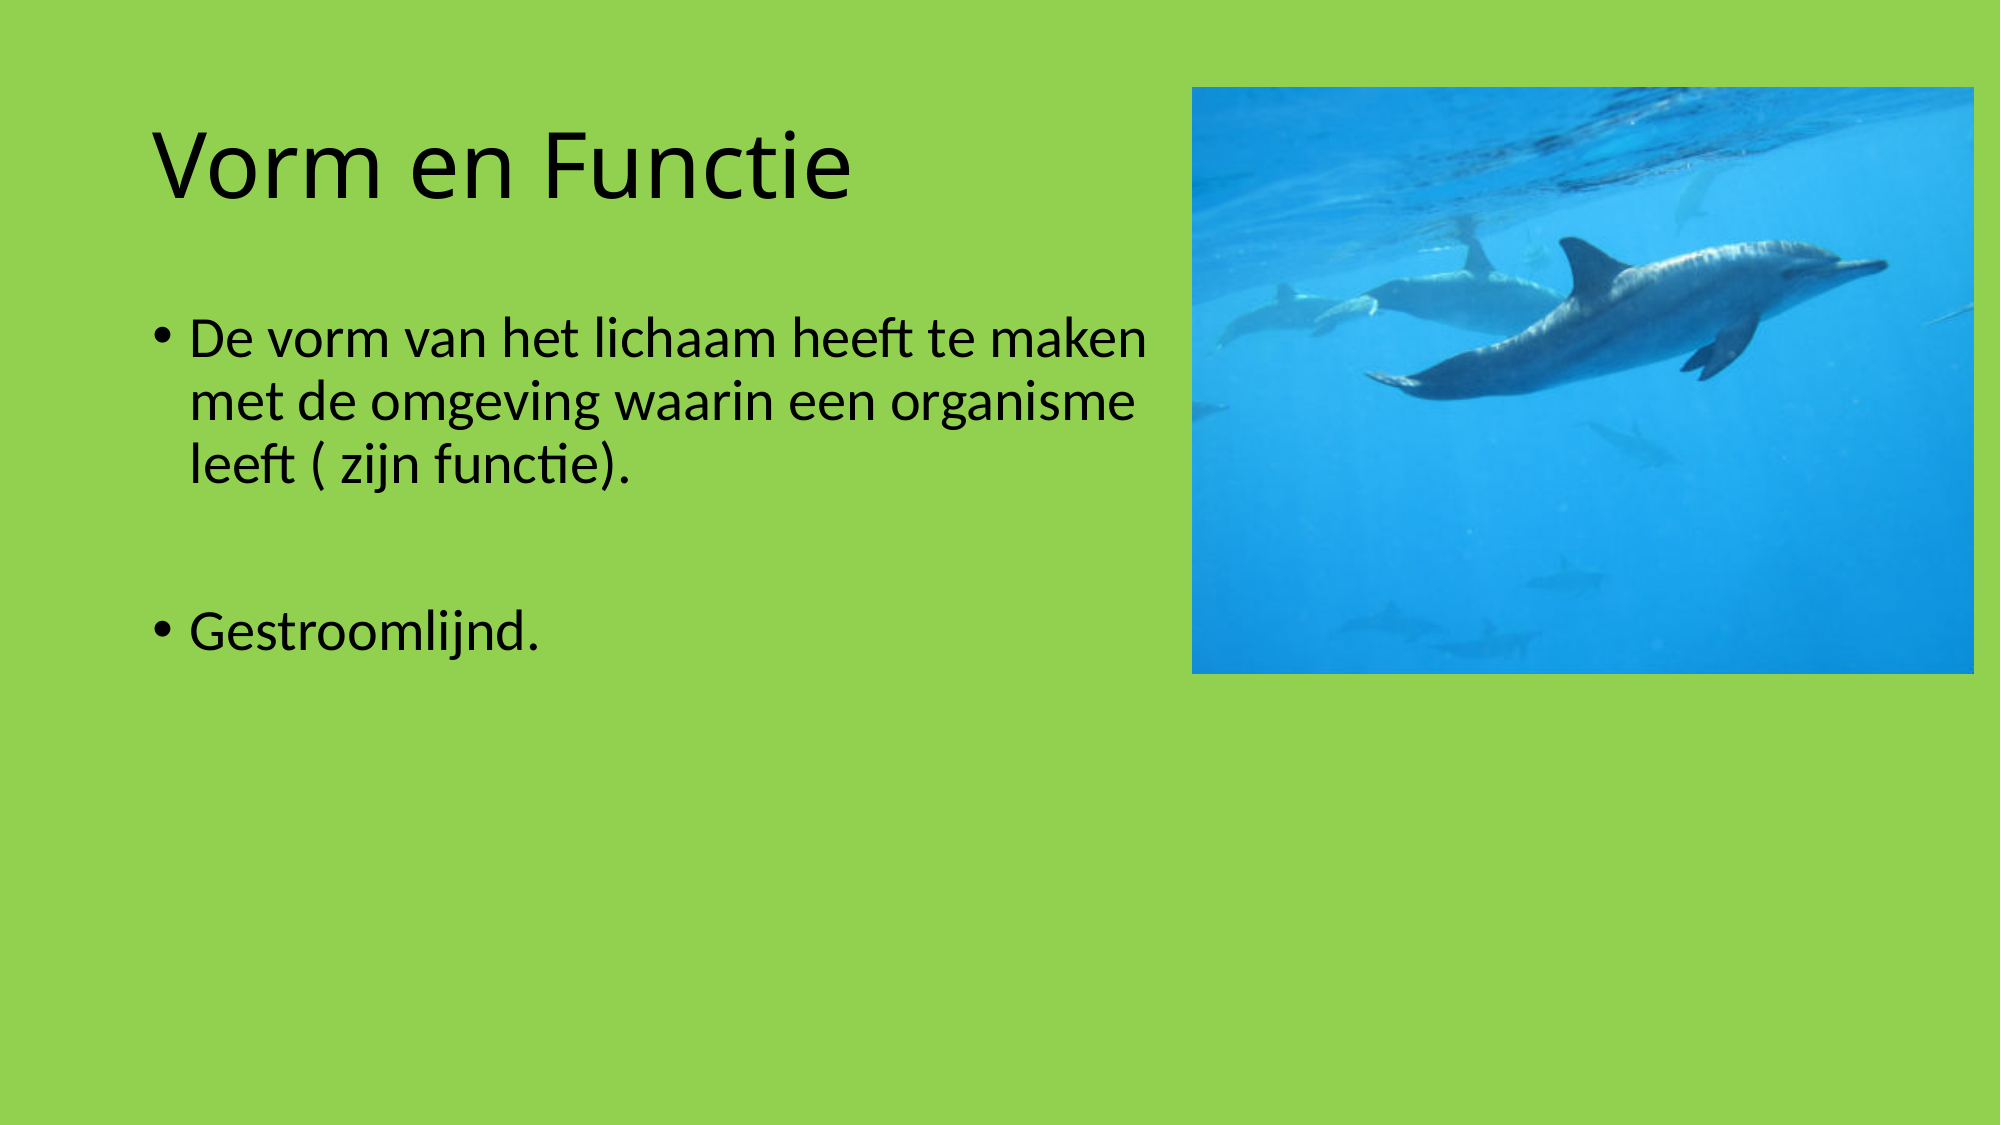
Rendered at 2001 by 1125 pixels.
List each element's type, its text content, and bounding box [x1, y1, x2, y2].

list De vorm van het lichaam heeft te maken met de omgeving waarin een organisme leeft ( zijn functie). Gestroomlijnd. [137, 299, 1219, 1014]
title Vorm en Functie [137, 59, 1863, 278]
picture [1192, 87, 1974, 674]
